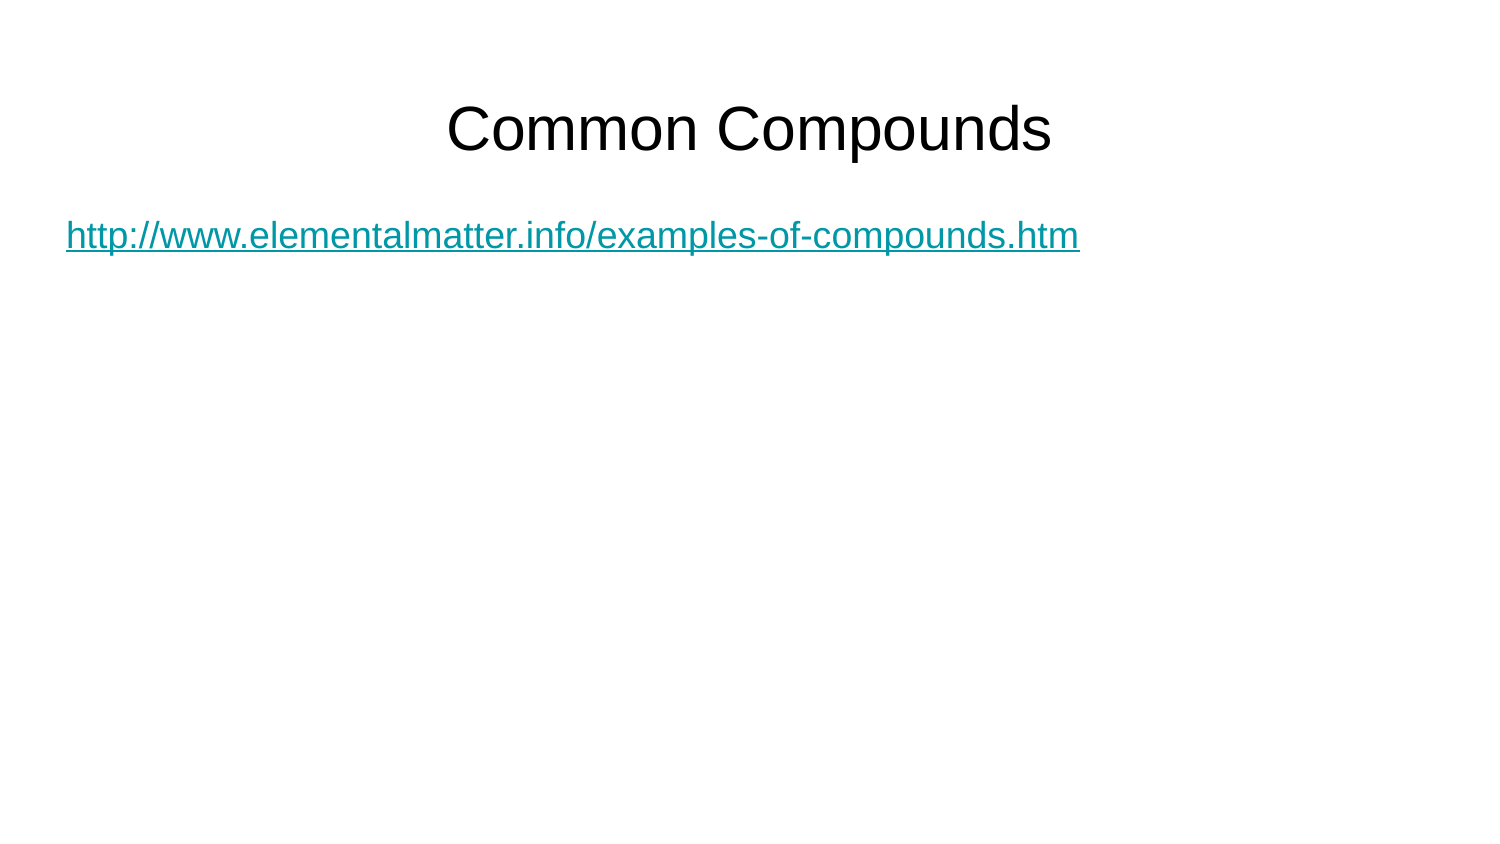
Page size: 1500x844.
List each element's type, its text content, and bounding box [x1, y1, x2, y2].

list http://www.elementalmatter.info/examples-of-compounds.htm [51, 189, 1449, 750]
title Common Compounds [51, 72, 1449, 167]
